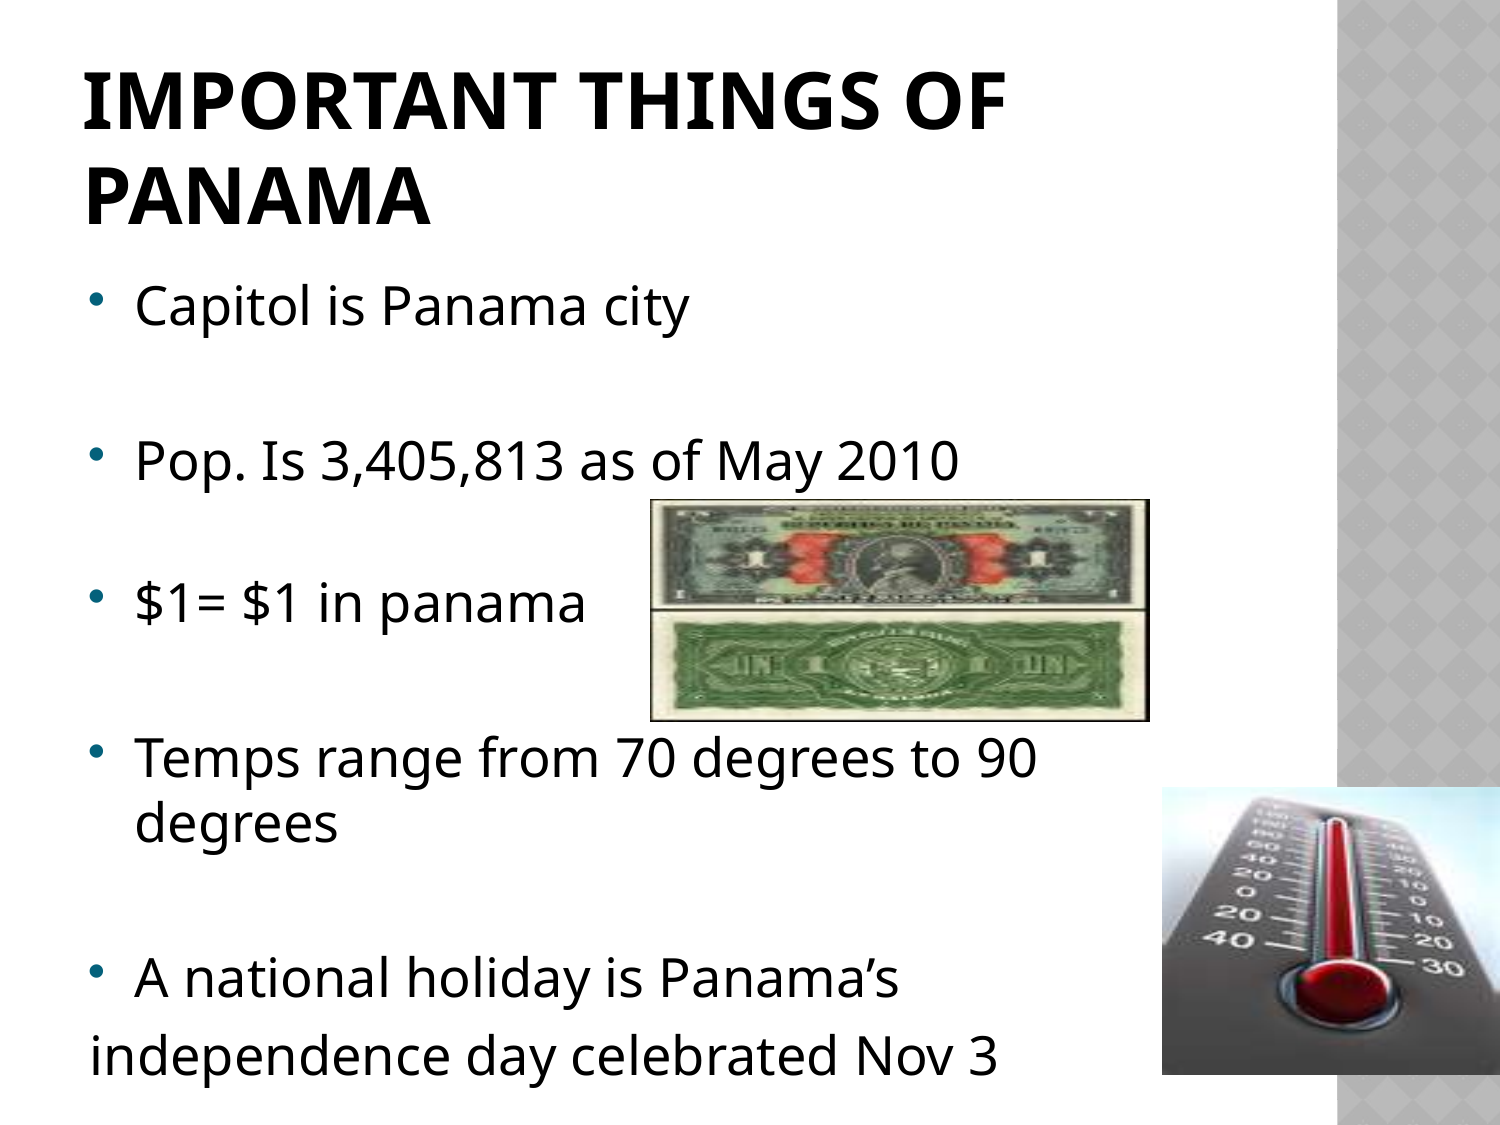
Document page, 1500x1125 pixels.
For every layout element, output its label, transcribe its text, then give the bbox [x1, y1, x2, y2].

picture [1162, 786, 1500, 1076]
list Capitol is Panama city Pop. Is 3,405,813 as of May 2010 $1= $1 in panama Temps range from 70 degrees to 90 degrees A national holiday is Panama’s independence day celebrated Nov 3 [75, 264, 1263, 1059]
picture [649, 499, 1151, 723]
title Important things of panama [75, 52, 1263, 240]
